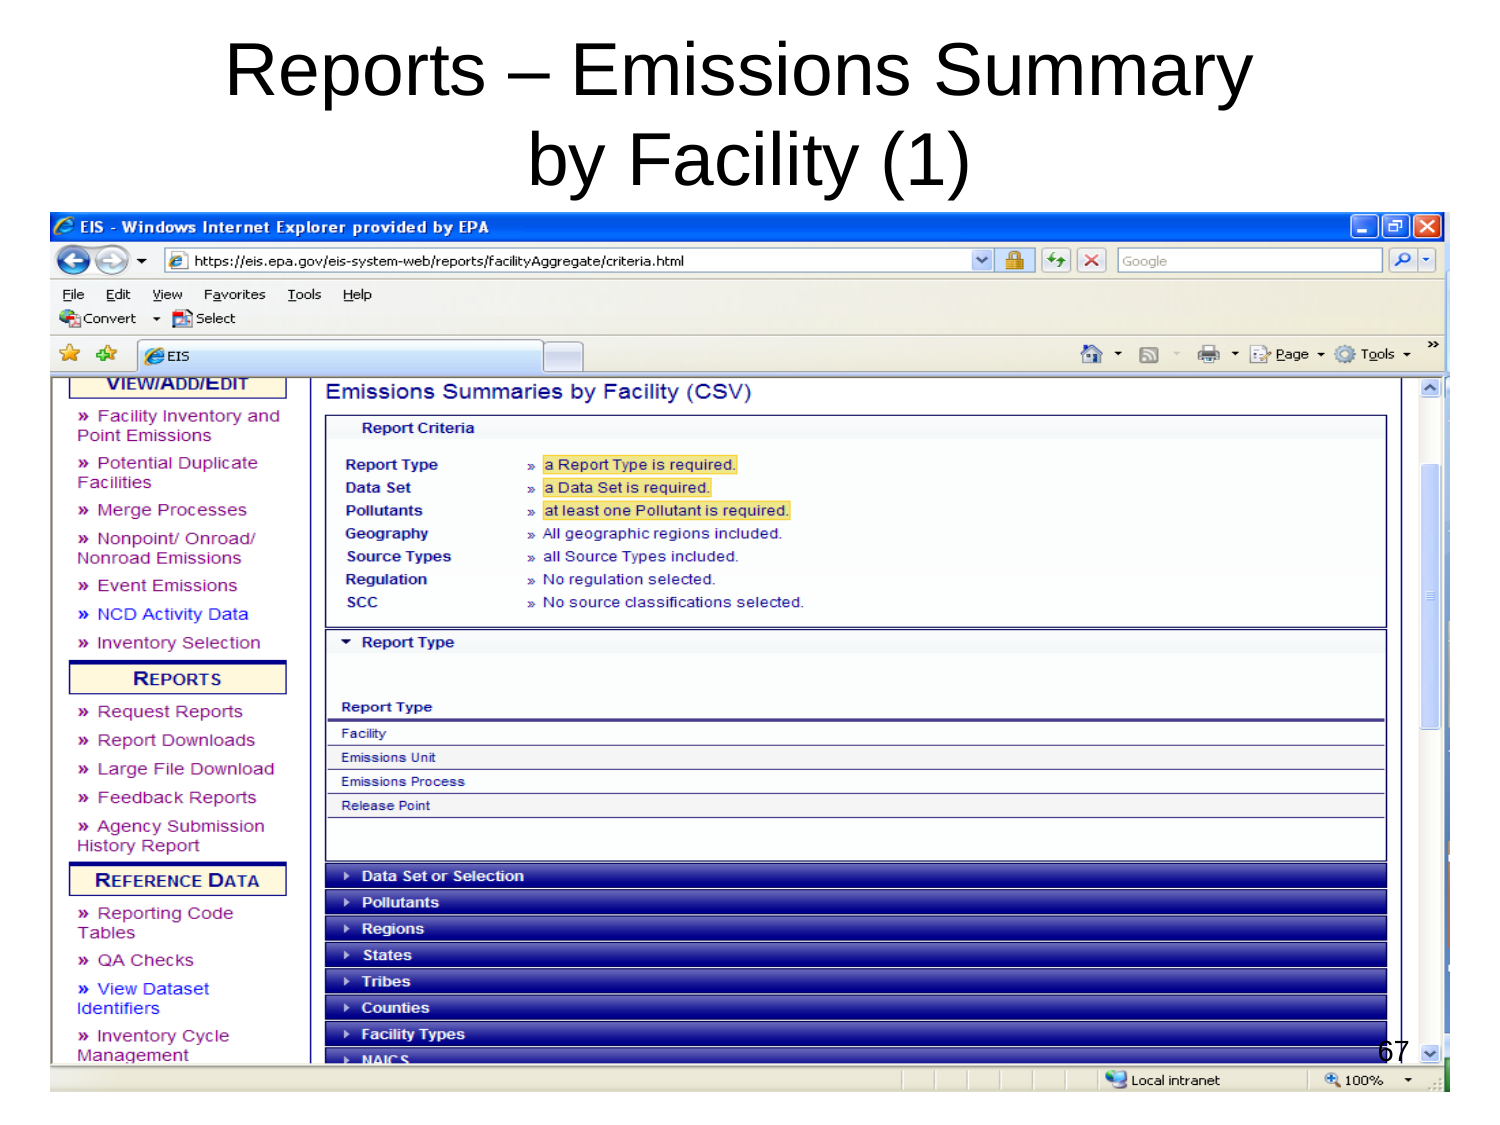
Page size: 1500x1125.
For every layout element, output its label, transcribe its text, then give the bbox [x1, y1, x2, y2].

picture [49, 212, 1451, 1092]
title Reports – Emissions Summary by Facility (1) [74, 44, 1426, 176]
